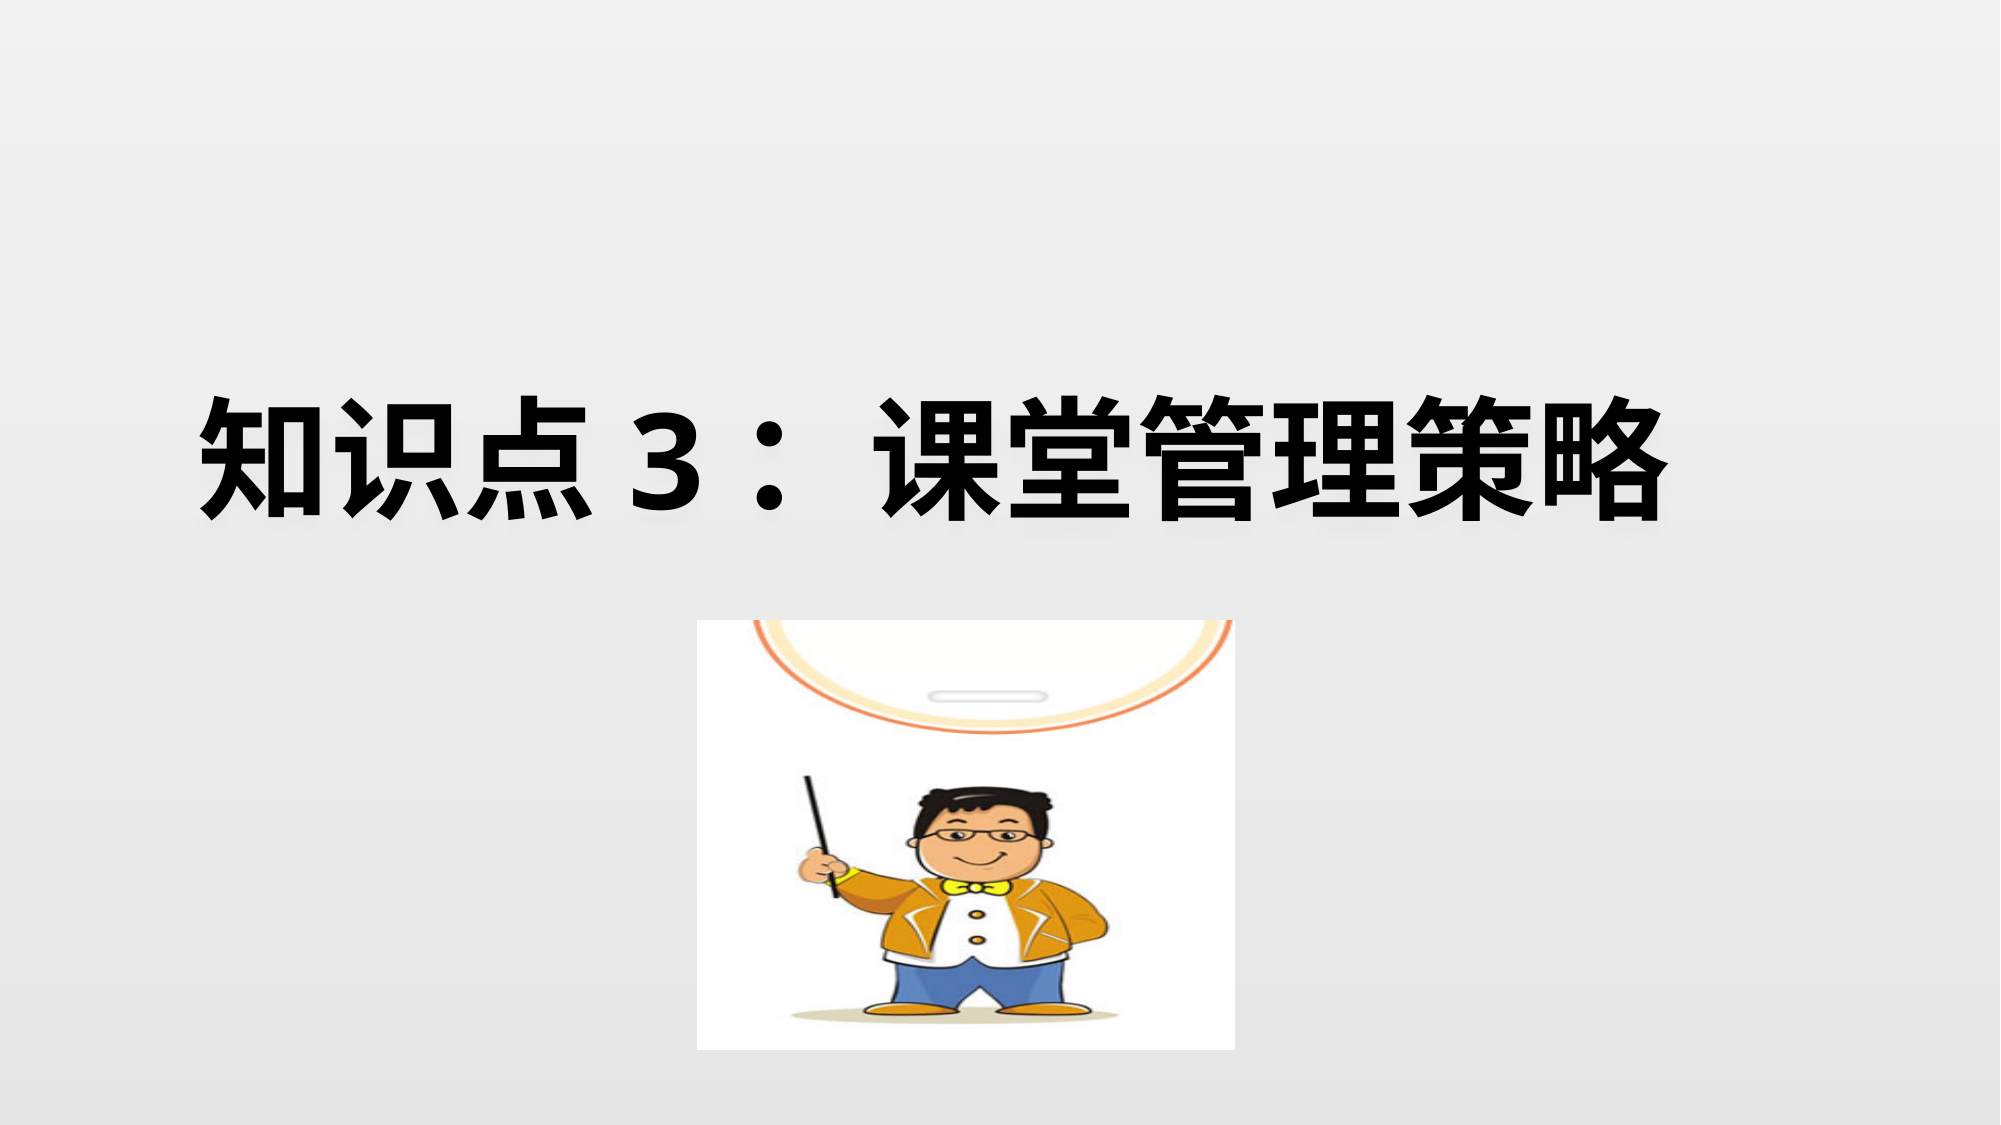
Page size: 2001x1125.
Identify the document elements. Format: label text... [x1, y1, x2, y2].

picture [697, 620, 1235, 1050]
title 知识点3：课堂管理策略 [54, 312, 1946, 621]
